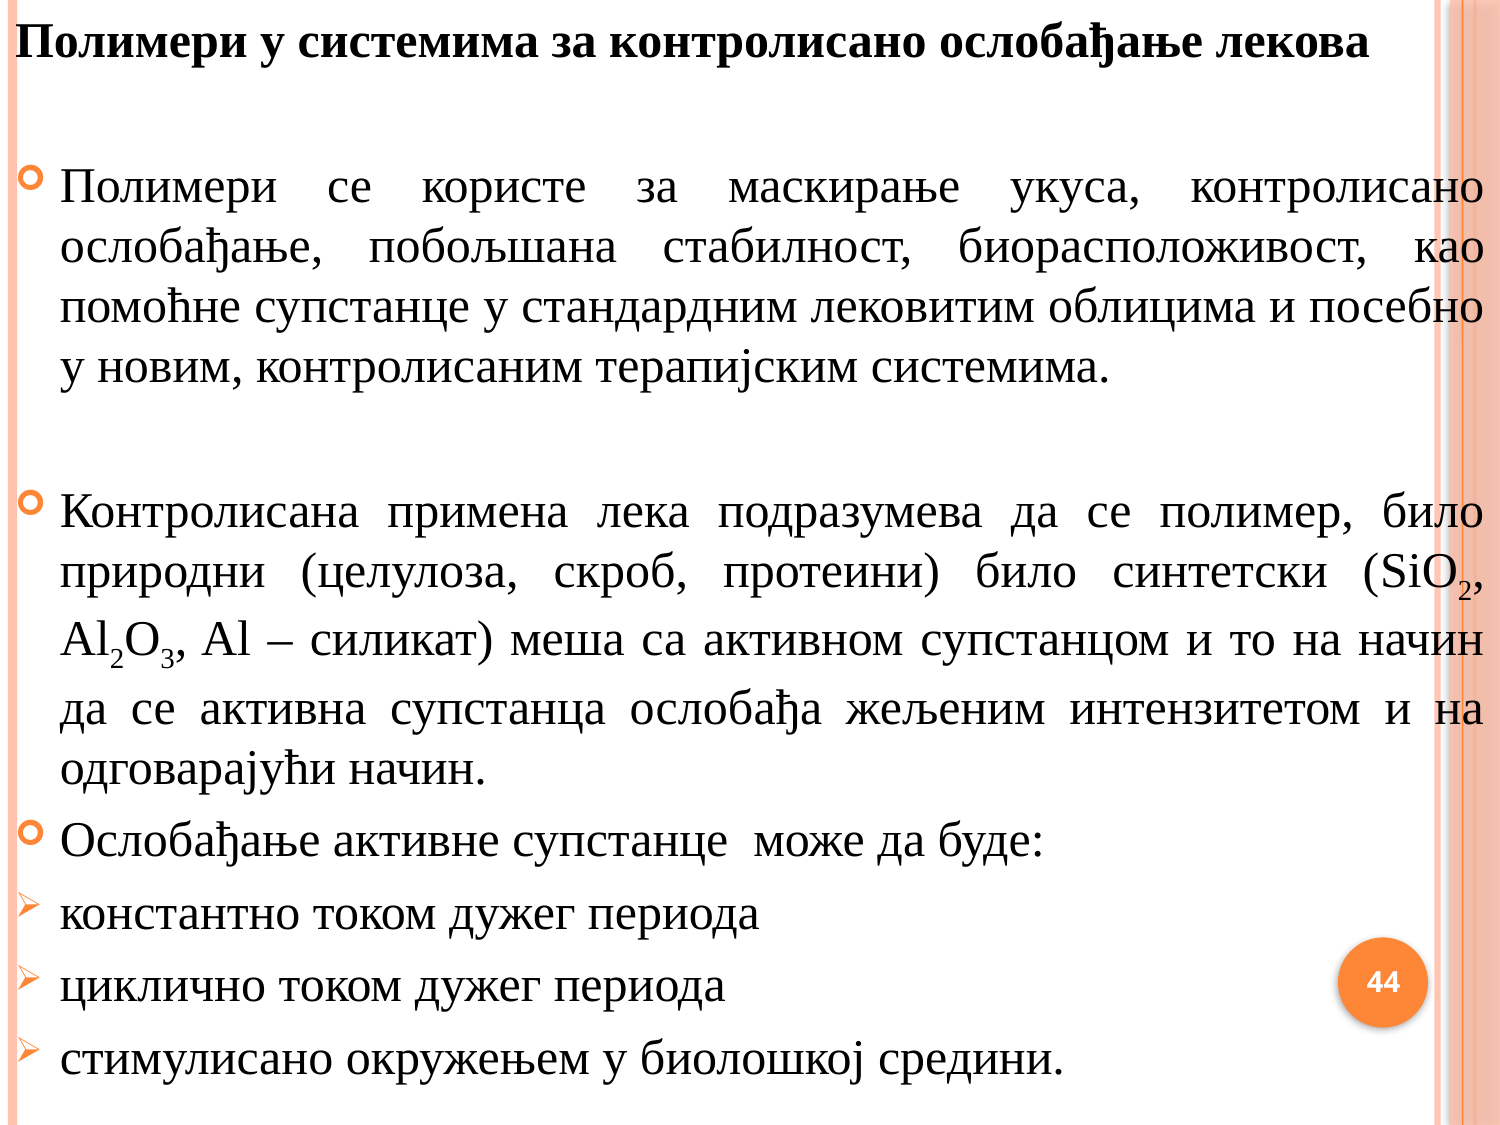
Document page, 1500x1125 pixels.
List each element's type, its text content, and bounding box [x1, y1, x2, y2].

slide_number 44 [1333, 940, 1434, 1026]
list Полимери у системима за контролисано ослобађање лекова Полимери се користе за маскирање укуса, контролисано ослобађање, побољшана стабилност, биорасположивост, као помоћне супстанце у стандардним лековитим облицима и посебно у новим, контролисаним терапијским системима. Контролисана примена лека подразумева да се полимер, било природни (целулоза, скроб, протеини) било синтетски (SiO2, Al2O3, Al – силикат) меша са активном супстанцом и то на начин да се активна супстанца ослобађа жељеним интензитетом и на одговарајући начин. Ослобађање активне супстанце може да буде: константно током дужег периода циклично током дужег периода стимулисано окружењем у биолошкој средини. [0, 0, 1500, 1125]
